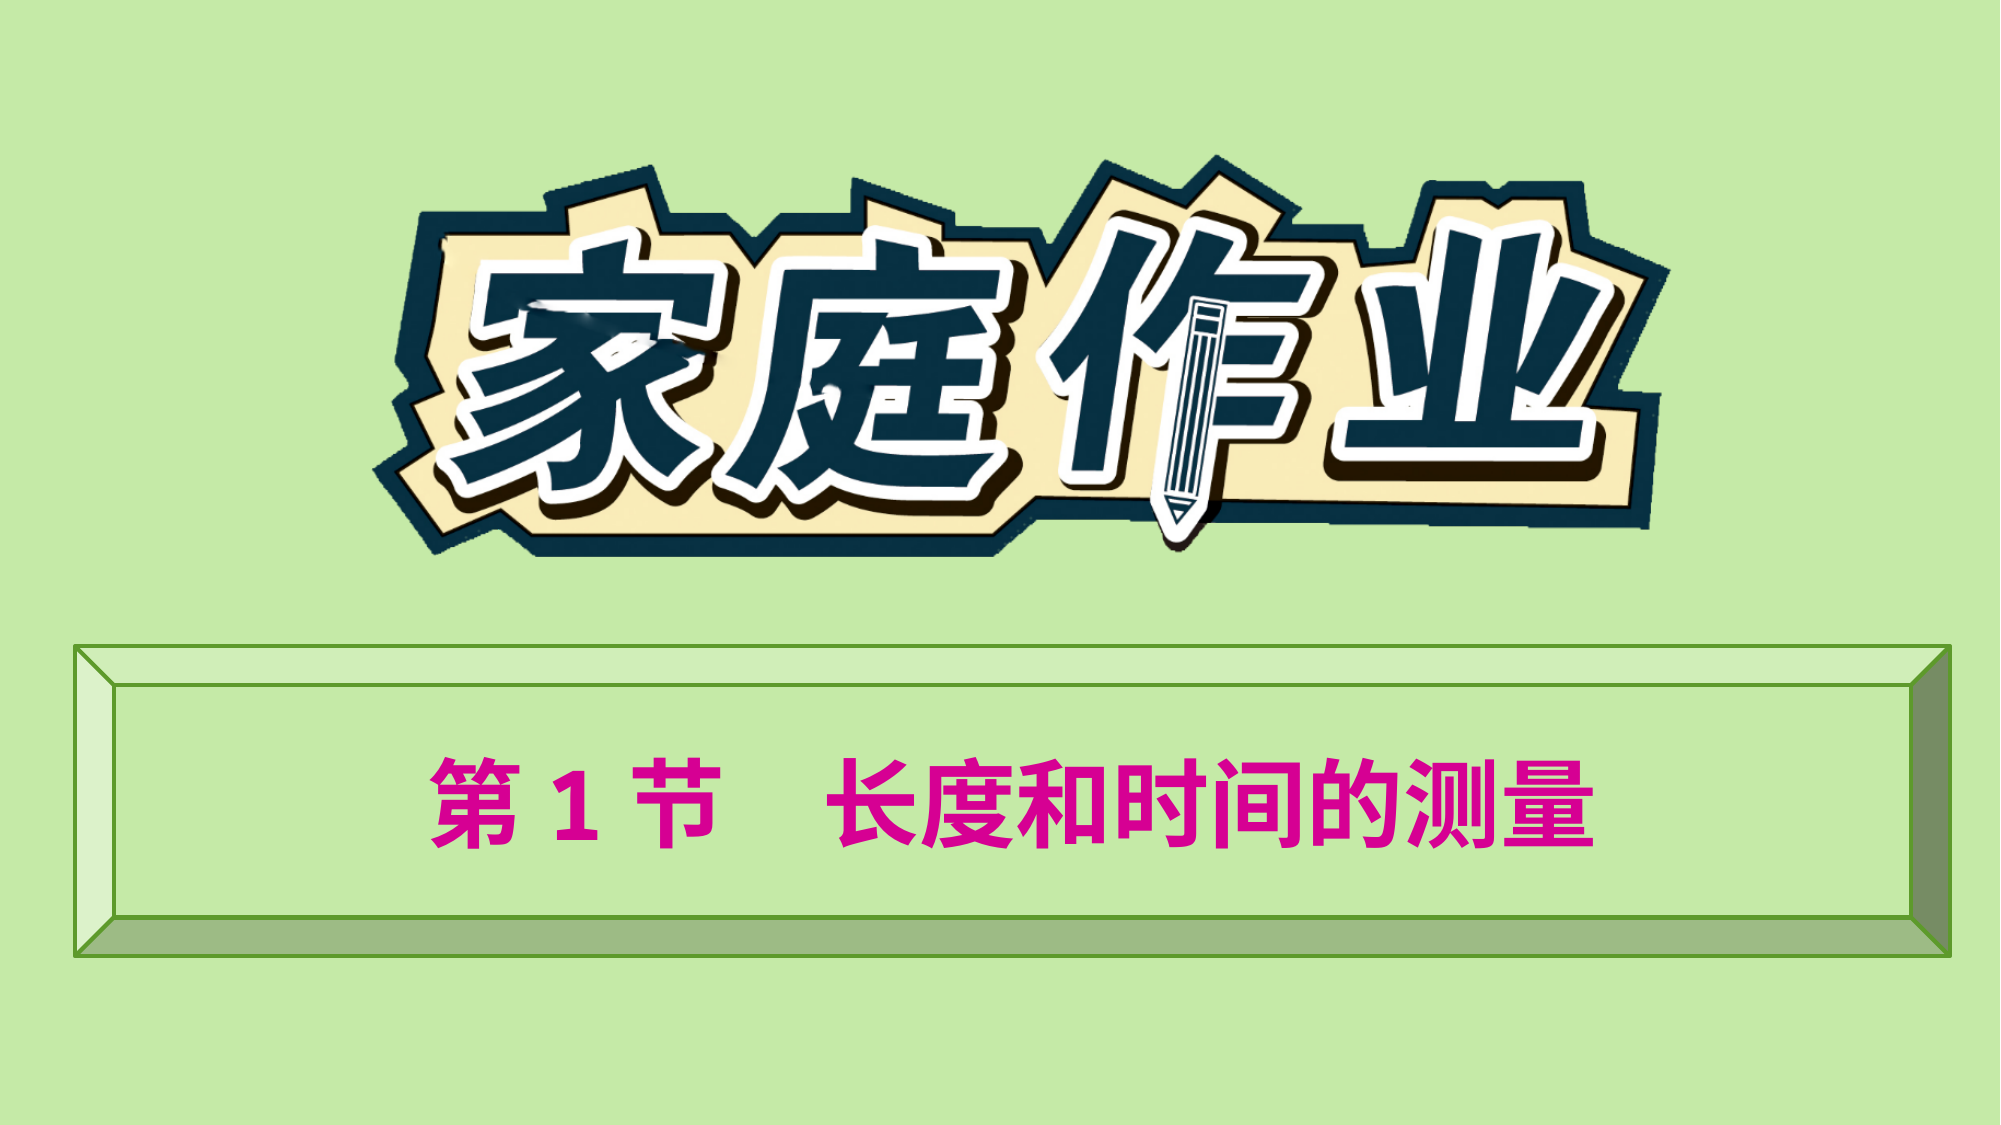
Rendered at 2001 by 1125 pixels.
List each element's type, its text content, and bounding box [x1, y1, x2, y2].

text_box 第1节 长度和时间的测量 [73, 644, 1952, 958]
picture [369, 87, 1675, 644]
